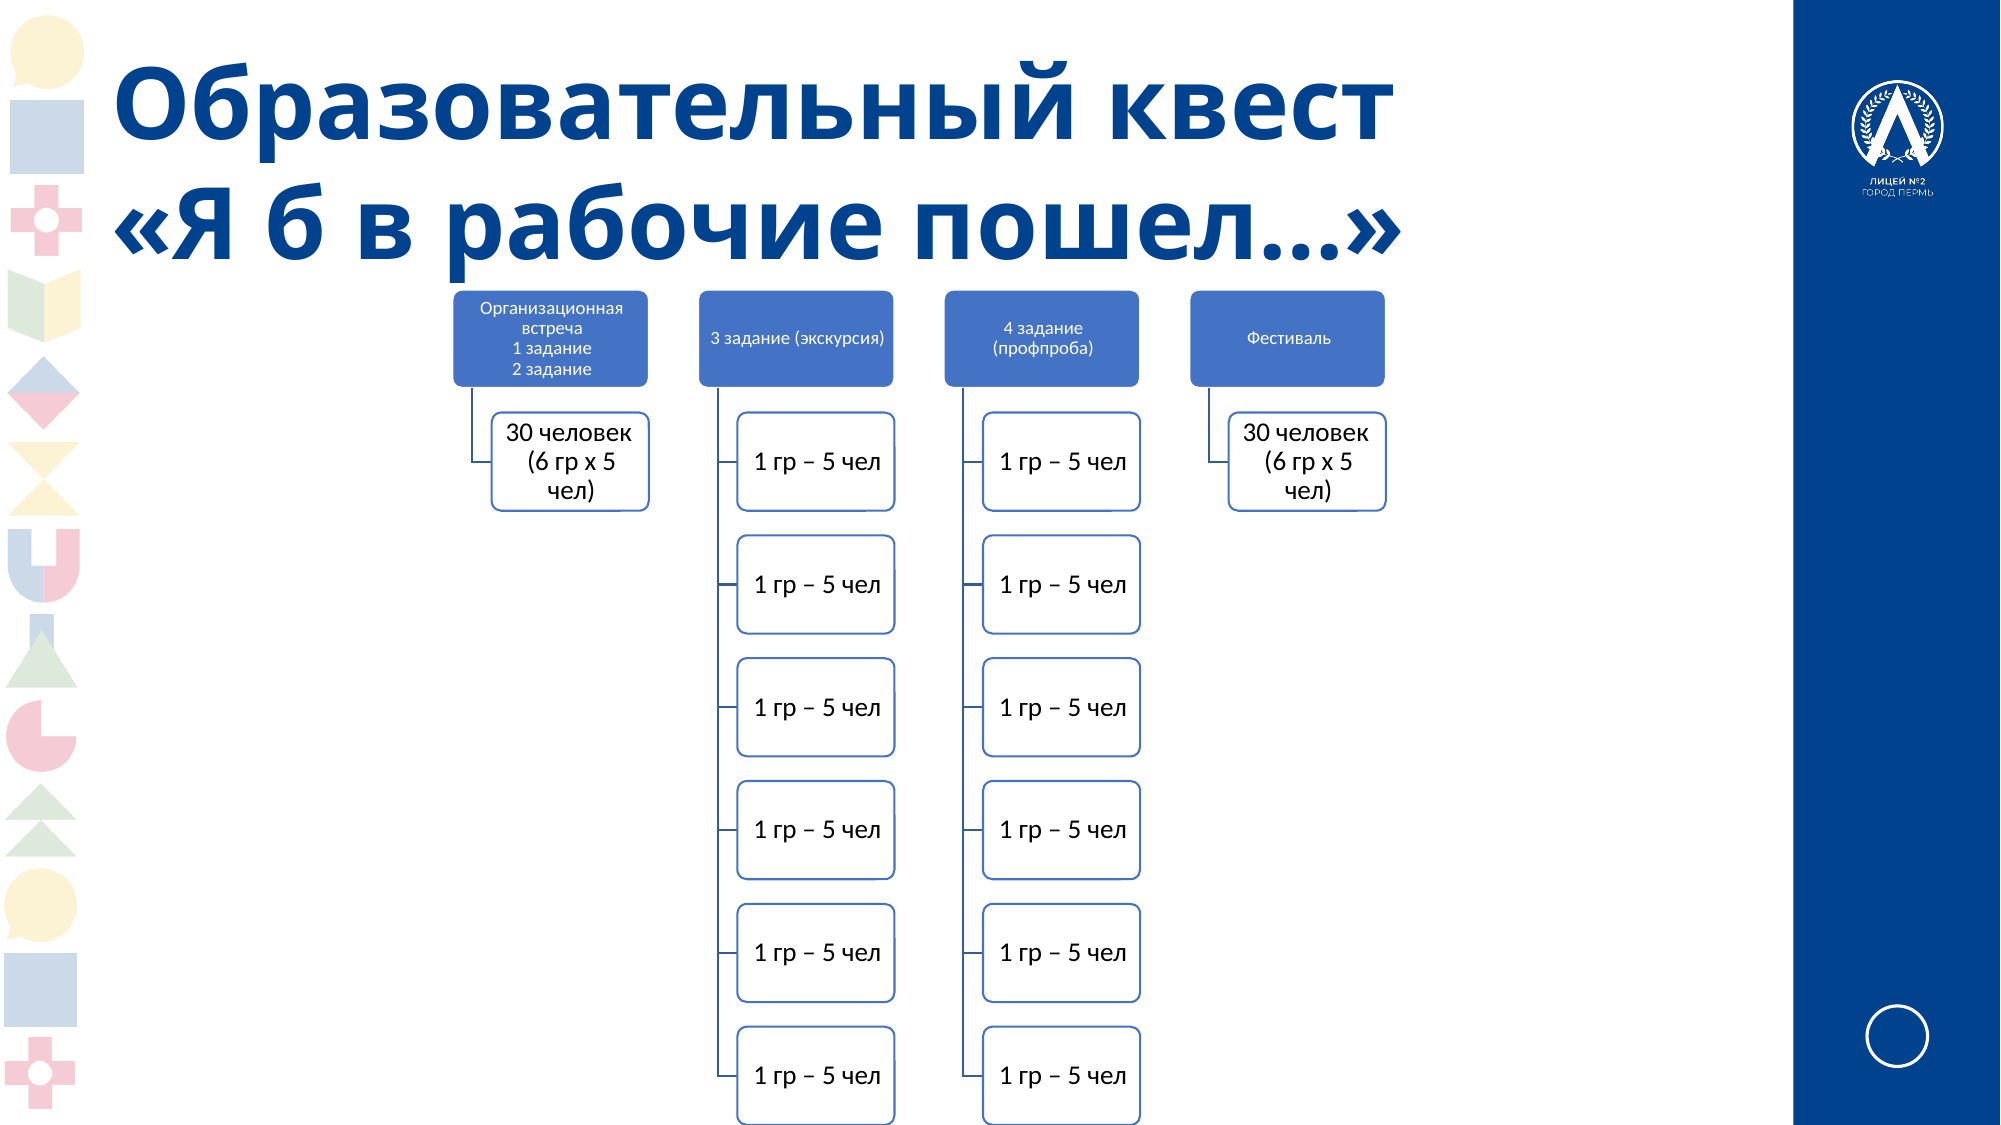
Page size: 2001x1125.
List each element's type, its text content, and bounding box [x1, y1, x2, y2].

picture [10, 15, 84, 89]
picture [6, 356, 80, 430]
picture [5, 700, 76, 772]
picture [4, 868, 77, 942]
text_box Образовательный квест «Я б в рабочие пошел…» [96, 32, 1751, 287]
picture [5, 614, 78, 688]
picture [6, 442, 80, 516]
picture [6, 529, 80, 603]
text_box [1792, 0, 2000, 1125]
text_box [117, 289, 1721, 1125]
picture [7, 269, 81, 343]
picture [10, 184, 82, 256]
picture [4, 1037, 75, 1109]
picture [4, 783, 77, 857]
picture [10, 100, 84, 174]
picture [1851, 80, 1944, 197]
picture [4, 953, 77, 1027]
text_box [1865, 1004, 1929, 1068]
